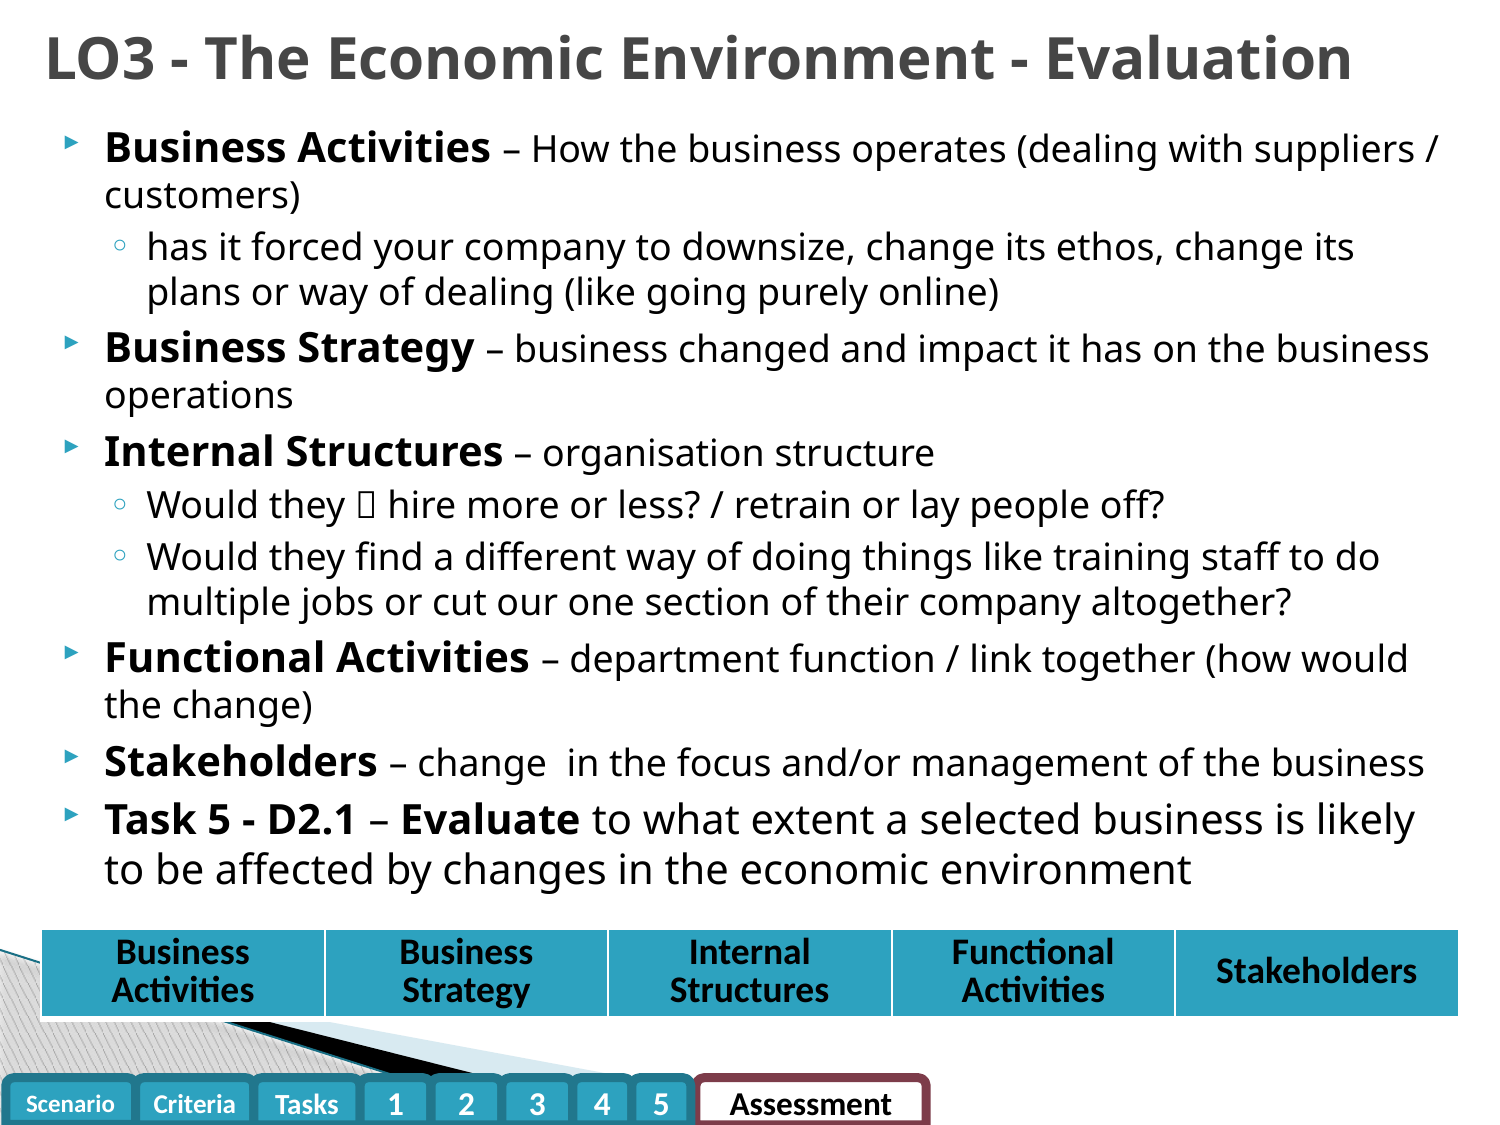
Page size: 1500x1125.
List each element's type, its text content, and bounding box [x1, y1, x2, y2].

table_header Business Activities [42, 930, 324, 1016]
table_header Stakeholders [1176, 930, 1458, 1016]
table_header Internal Structures [609, 930, 891, 1016]
list Business Activities – How the business operates (dealing with suppliers / customers) has it forced your company to downsize, change its ethos, change its plans or way of dealing (like going purely online) Business Strategy – business changed and impact it has on the business operations Internal Structures – organisation structure Would they  hire more or less? / retrain or lay people off? Would they find a different way of doing things like training staff to do multiple jobs or cut our one section of their company altogether? Functional Activities – department function / link together (how would the change) Stakeholders – change in the focus and/or management of the business Task 5 - D2.1 – Evaluate to what extent a selected business is likely to be affected by changes in the economic environment [29, 113, 1471, 946]
text_box LO3 - The Economic Environment - Evaluation [29, 19, 1463, 94]
table_header Business Strategy [326, 930, 607, 1016]
table_header Functional Activities [893, 930, 1174, 1016]
